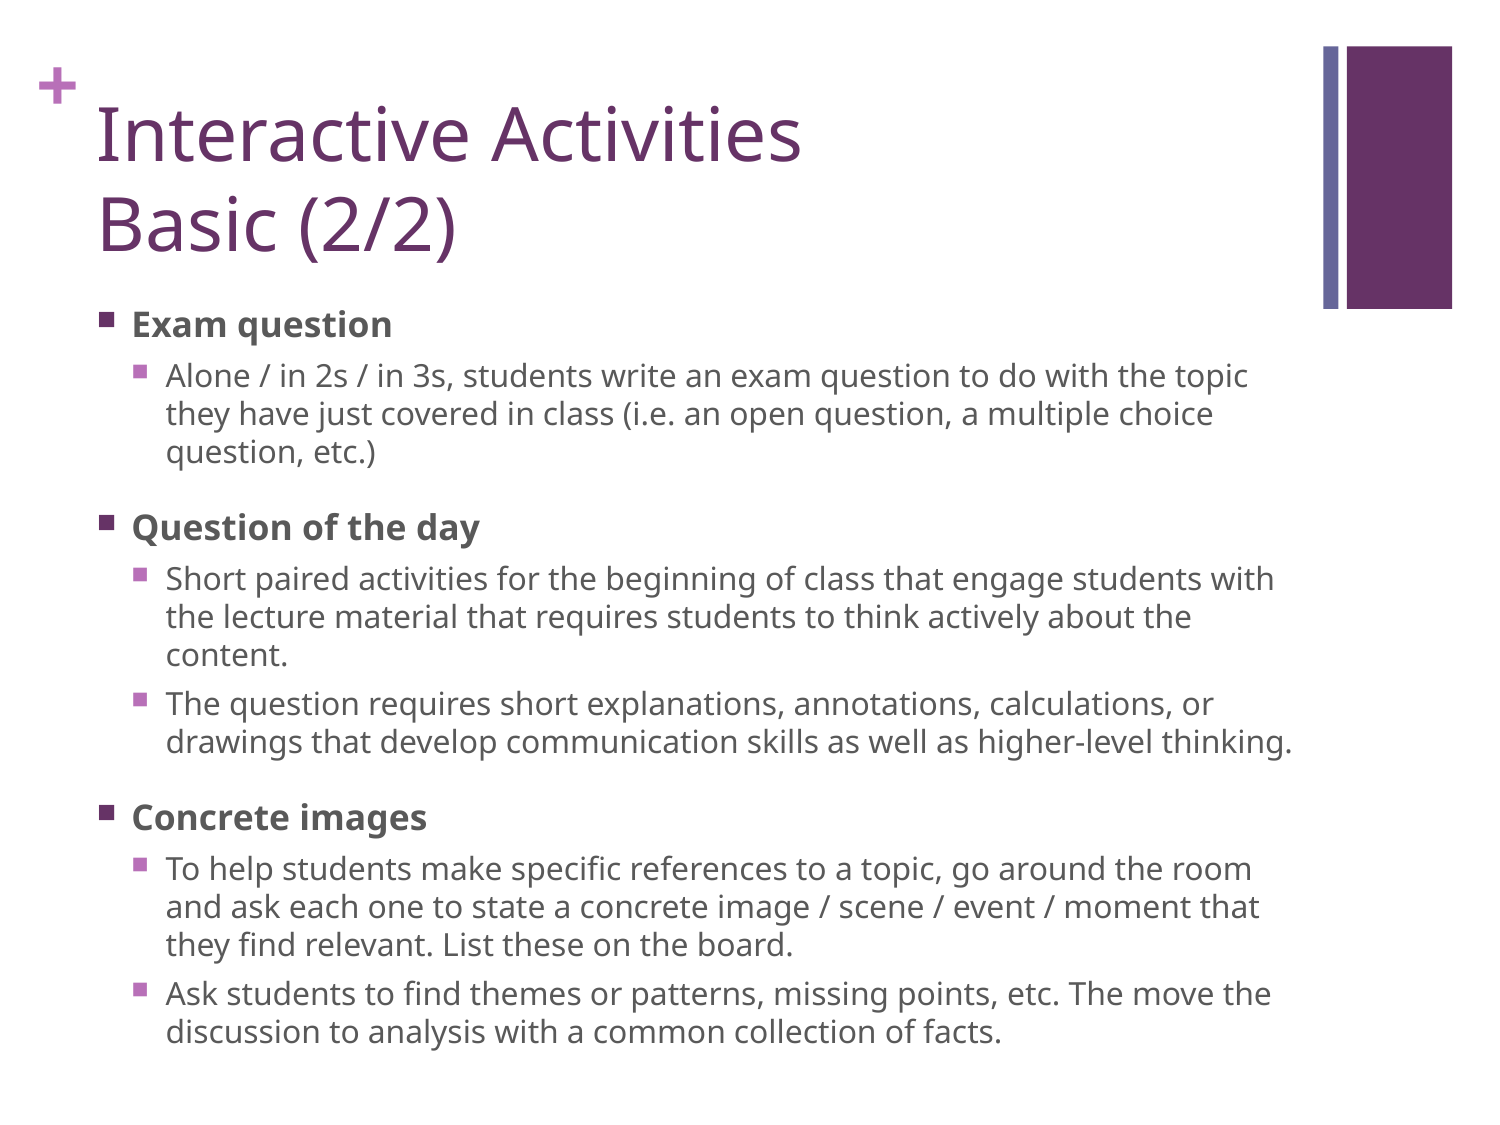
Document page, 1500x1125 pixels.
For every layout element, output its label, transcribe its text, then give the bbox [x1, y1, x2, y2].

title Interactive Activities Basic (2/2) [81, 79, 1322, 263]
list Exam question Alone / in 2s / in 3s, students write an exam question to do with the topic they have just covered in class (i.e. an open question, a multiple choice question, etc.) Question of the day Short paired activities for the beginning of class that engage students with the lecture material that requires students to think actively about the content. The question requires short explanations, annotations, calculations, or drawings that develop communication skills as well as higher-level thinking. Concrete images To help students make specific references to a topic, go around the room and ask each one to state a concrete image / scene / event / moment that they find relevant. List these on the board. Ask students to find themes or patterns, missing points, etc. The move the discussion to analysis with a common collection of facts. [81, 294, 1322, 1084]
